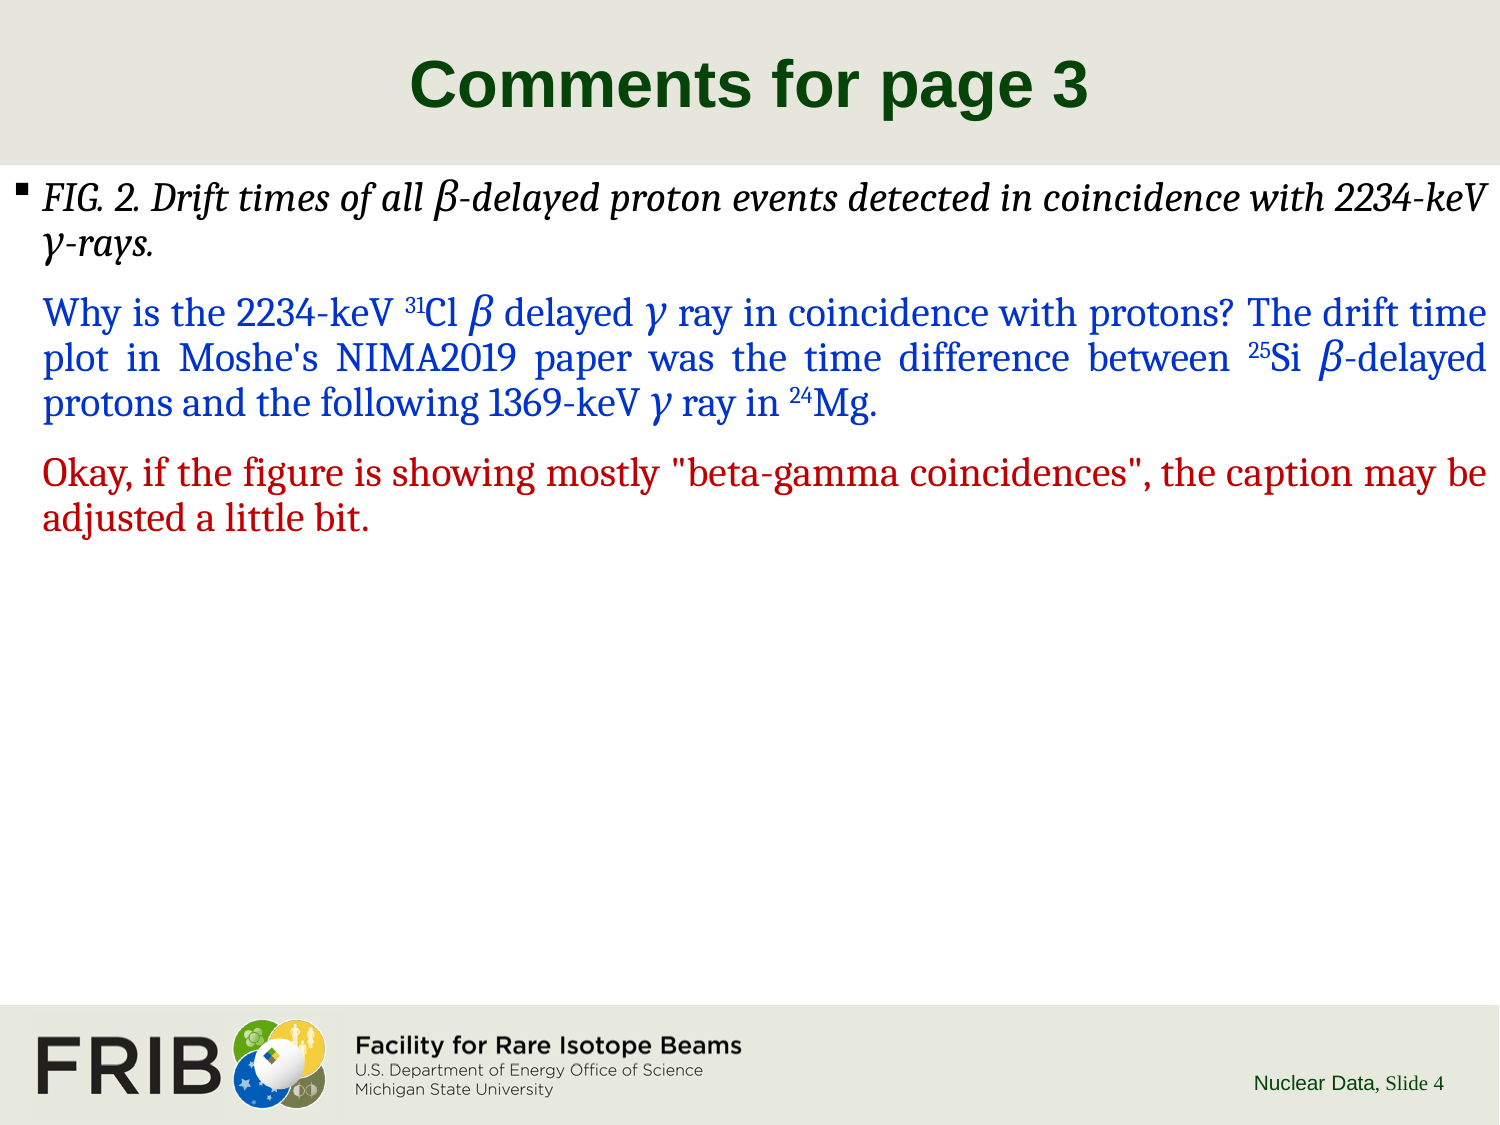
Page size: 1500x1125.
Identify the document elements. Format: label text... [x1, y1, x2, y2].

title Comments for page 3 [11, 46, 1489, 128]
list FIG. 2. Drift times of all β-delayed proton events detected in coincidence with 2234-keV γ-rays. Why is the 2234-keV 31Cl β delayed γ ray in coincidence with protons? The drift time plot in Moshe's NIMA2019 paper was the time difference between 25Si β-delayed protons and the following 1369-keV γ ray in 24Mg. Okay, if the figure is showing mostly "beta-gamma coincidences", the caption may be adjusted a little bit. [12, 174, 1488, 1000]
footer Nuclear Data [679, 1042, 1374, 1103]
slide_number , Slide 4 [1374, 1042, 1500, 1103]
picture [0, 1005, 1499, 1125]
picture [0, 0, 1500, 165]
